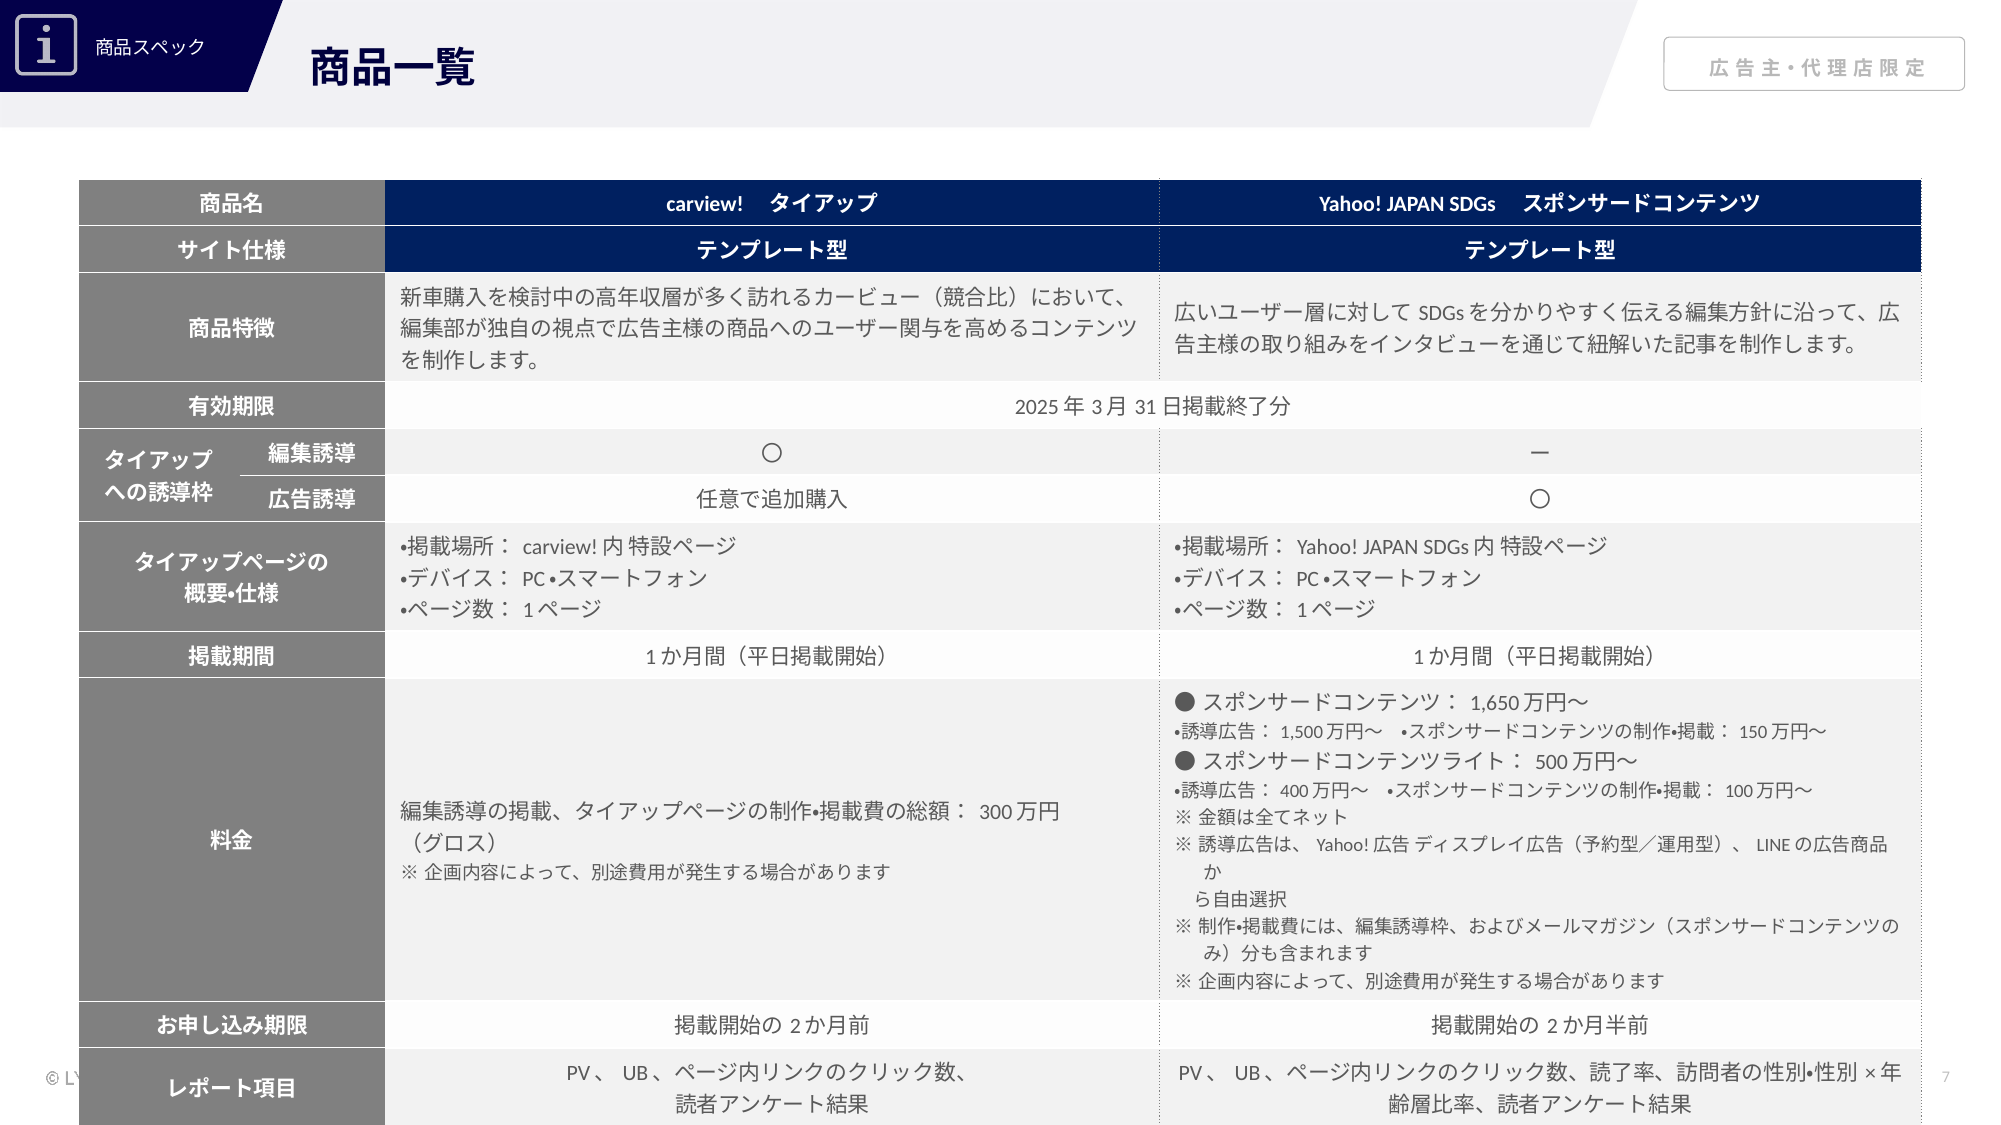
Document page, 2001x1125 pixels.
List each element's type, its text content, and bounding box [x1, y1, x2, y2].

table_cell 広告誘導 [240, 476, 385, 521]
table_cell テンプレート型 [1160, 226, 1921, 272]
table_header 商品名 [79, 180, 385, 225]
table_header carview! タイアップ [385, 180, 1160, 225]
table_cell 料金 [79, 678, 385, 1001]
list 商品一覧 [309, 41, 1645, 97]
table_header Yahoo! JAPAN SDGs スポンサードコンテンツ [1160, 180, 1921, 225]
table_cell ●スポンサードコンテンツ：1,650万円～ ・誘導広告：1,500万円～ ・スポンサードコンテンツの制作・掲載：150万円～ ●スポンサードコンテンツライト：500万円～ ・誘導広告：400万円～ ・スポンサードコンテンツの制作・掲載：100万円～ ※金額は全てネット ※誘導広告は、Yahoo!広告 ディスプレイ広告（予約型／運用型）、LINEの広告商品か ら自由選択 ※制作・掲載費には、編集誘導枠、およびメールマガジン（スポンサードコンテンツのみ）分も含まれます ※企画内容によって、別途費用が発生する場合があります [1160, 679, 1921, 1000]
table_cell 1か月間（平日掲載開始） [385, 632, 1160, 677]
table_cell 1か月間（平日掲載開始） [1160, 632, 1921, 677]
table_cell お申し込み期限 [79, 1002, 385, 1047]
table_cell 有効期限 [79, 382, 385, 428]
table_cell 掲載開始の2か月半前 [1160, 1002, 1921, 1047]
table_cell PV、UB、ページ内リンクのクリック数、 読者アンケート結果 [385, 1049, 1160, 1125]
picture [46, 1071, 79, 1088]
table_cell レポート項目 [79, 1048, 385, 1125]
table_cell ・掲載場所：Yahoo! JAPAN SDGs内 特設ページ ・デバイス：PC・スマートフォン ・ページ数：1ページ [1160, 523, 1921, 630]
table_cell 編集誘導 [240, 429, 385, 475]
table_cell 広いユーザー層に対してSDGsを分かりやすく伝える編集方針に沿って、広告主様の取り組みをインタビューを通じて紐解いた記事を制作します。 [1160, 273, 1921, 381]
table_cell ー [1160, 429, 1921, 474]
table_cell 掲載開始の2か月前 [385, 1002, 1160, 1047]
table_cell 〇 [1160, 476, 1921, 521]
table_cell 〇 [385, 429, 1160, 474]
table_cell 掲載期間 [79, 632, 385, 677]
table_cell ・掲載場所：carview!内 特設ページ ・デバイス：PC・スマートフォン ・ページ数：1ページ [385, 523, 1160, 630]
table_cell PV、UB、ページ内リンクのクリック数、読了率、訪問者の性別・性別×年齢層比率、読者アンケート結果 [1160, 1049, 1921, 1125]
table_cell 商品特徴 [79, 273, 385, 381]
table_cell 新車購入を検討中の高年収層が多く訪れるカービュー（競合比）において、編集部が独自の視点で広告主様の商品へのユーザー関与を高めるコンテンツを制作します。 [385, 273, 1160, 381]
table_cell 編集誘導の掲載、タイアップページの制作・掲載費の総額：300万円 （グロス） ※企画内容によって、別途費用が発生する場合があります [385, 679, 1160, 1000]
table_cell サイト仕様 [79, 226, 385, 272]
table_cell タイアップ への誘導枠 [79, 429, 240, 521]
table_cell テンプレート型 [385, 226, 1160, 272]
table_cell 2025年3月31日掲載終了分 [385, 382, 1921, 428]
table_cell タイアップページの 概要・仕様 [79, 522, 385, 631]
table_cell 任意で追加購入 [385, 476, 1160, 521]
